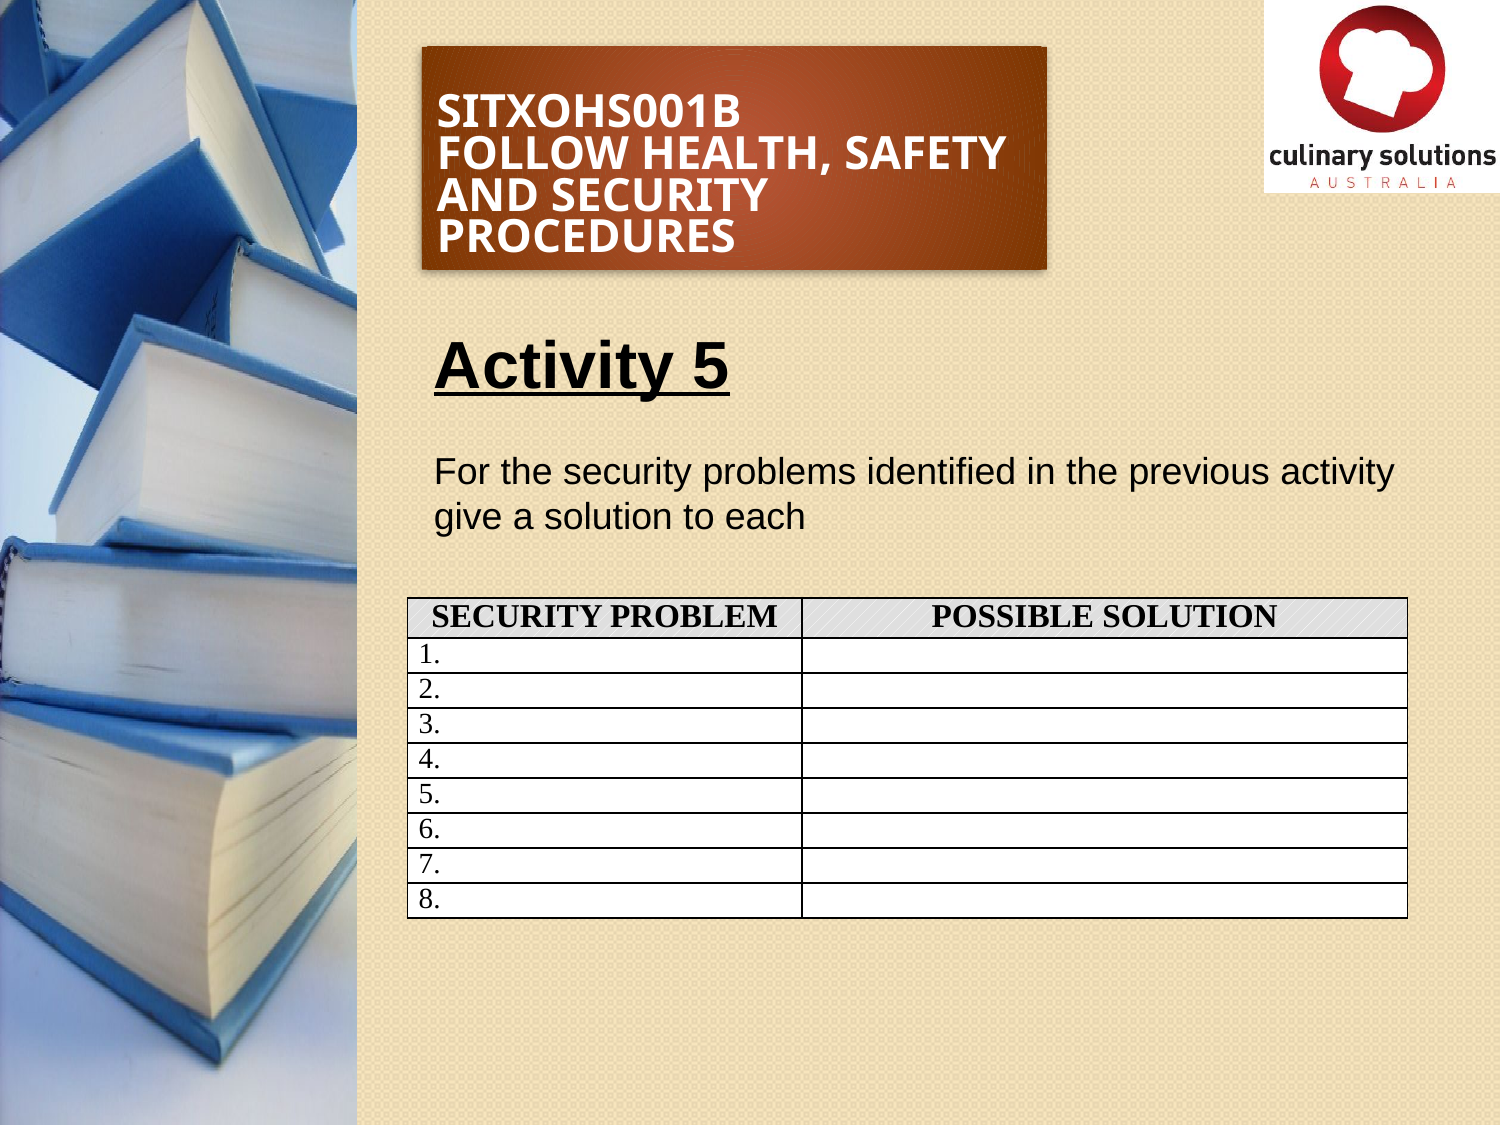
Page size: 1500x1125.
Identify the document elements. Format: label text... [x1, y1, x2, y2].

table_cell 6. [408, 814, 801, 847]
text_box Activity 5 For the security problems identified in the previous activity give a solution to each [419, 314, 1435, 545]
table_cell [803, 884, 1407, 917]
table_cell 3. [408, 709, 801, 742]
table_cell 8. [408, 884, 801, 917]
title SITXOHS001B Follow HEALTH, SAFETY AND SECURITY PROCEDURES [421, 46, 1047, 270]
table_header POSSIBLE SOLUTION [803, 599, 1407, 637]
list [0, 0, 357, 1125]
table_cell [803, 744, 1407, 777]
table_cell [803, 674, 1407, 707]
table_cell [803, 814, 1407, 847]
table_cell 5. [408, 779, 801, 812]
table_cell 2. [408, 674, 801, 707]
table_cell 4. [408, 744, 801, 777]
table_cell [803, 709, 1407, 742]
table_cell 1. [408, 639, 801, 672]
picture [1263, 0, 1500, 193]
table_cell 7. [408, 849, 801, 882]
table_cell [803, 639, 1407, 672]
table_cell [803, 779, 1407, 812]
table_header SECURITY PROBLEM [408, 599, 801, 637]
table_cell [803, 849, 1407, 882]
